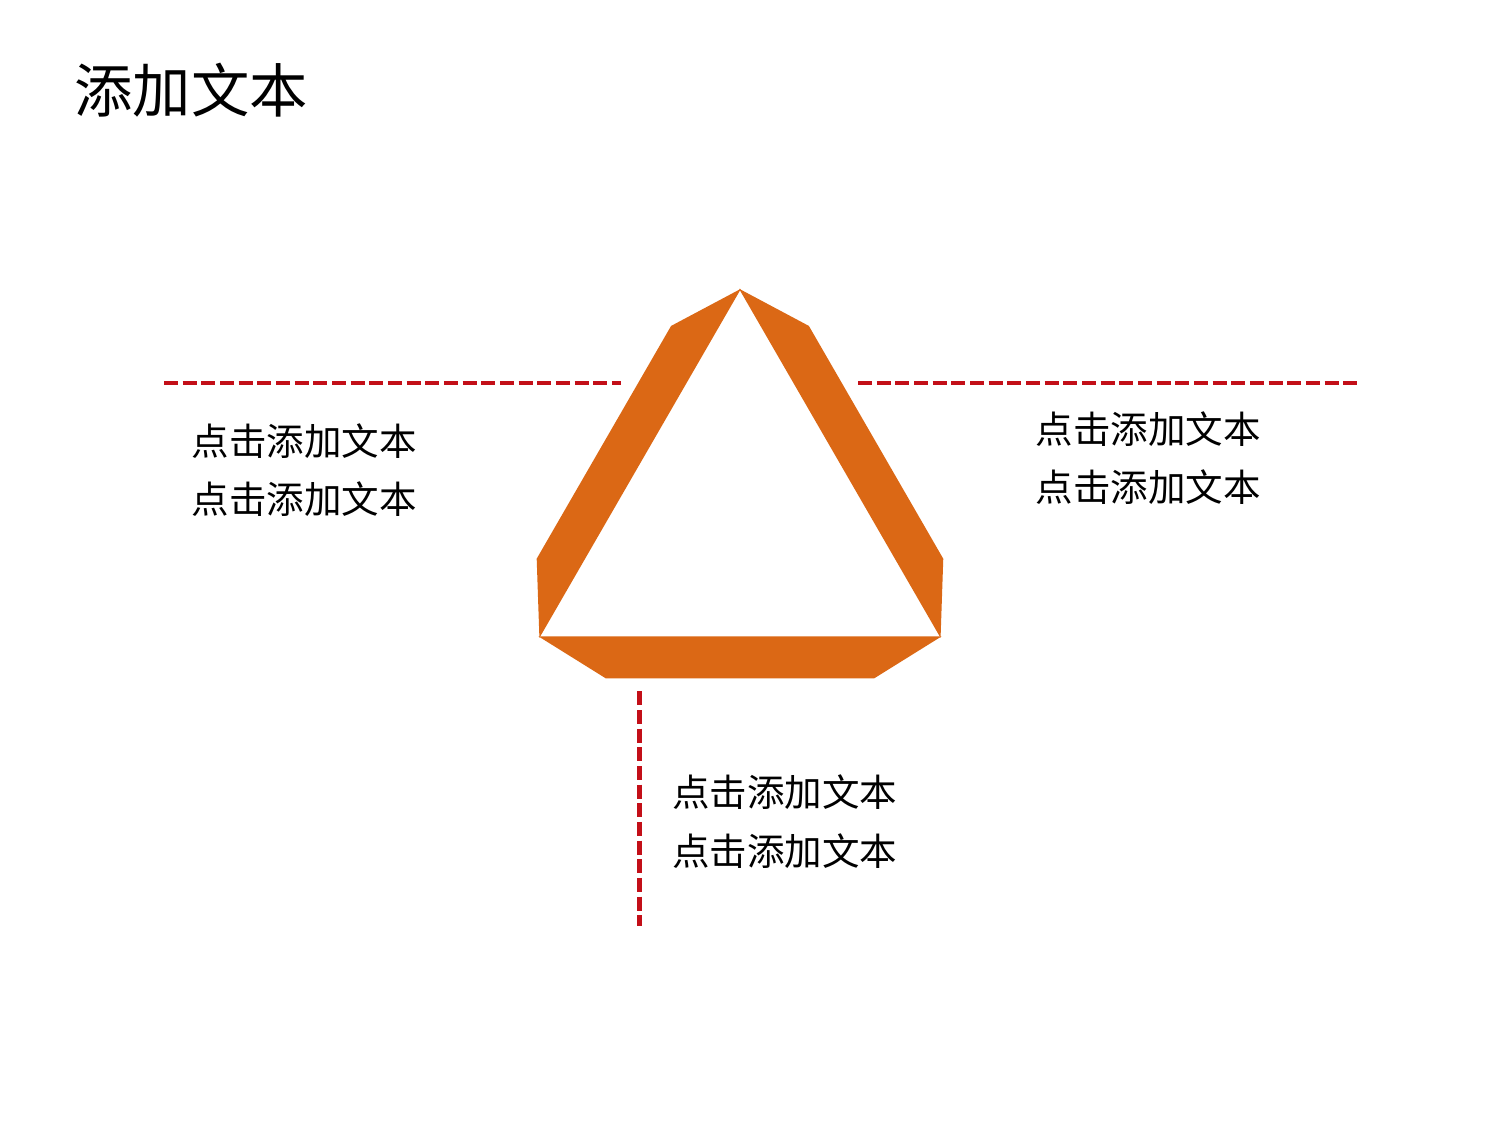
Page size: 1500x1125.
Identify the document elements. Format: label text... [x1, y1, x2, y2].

text_box 添加文本 [60, 46, 323, 132]
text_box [163, 251, 1357, 926]
